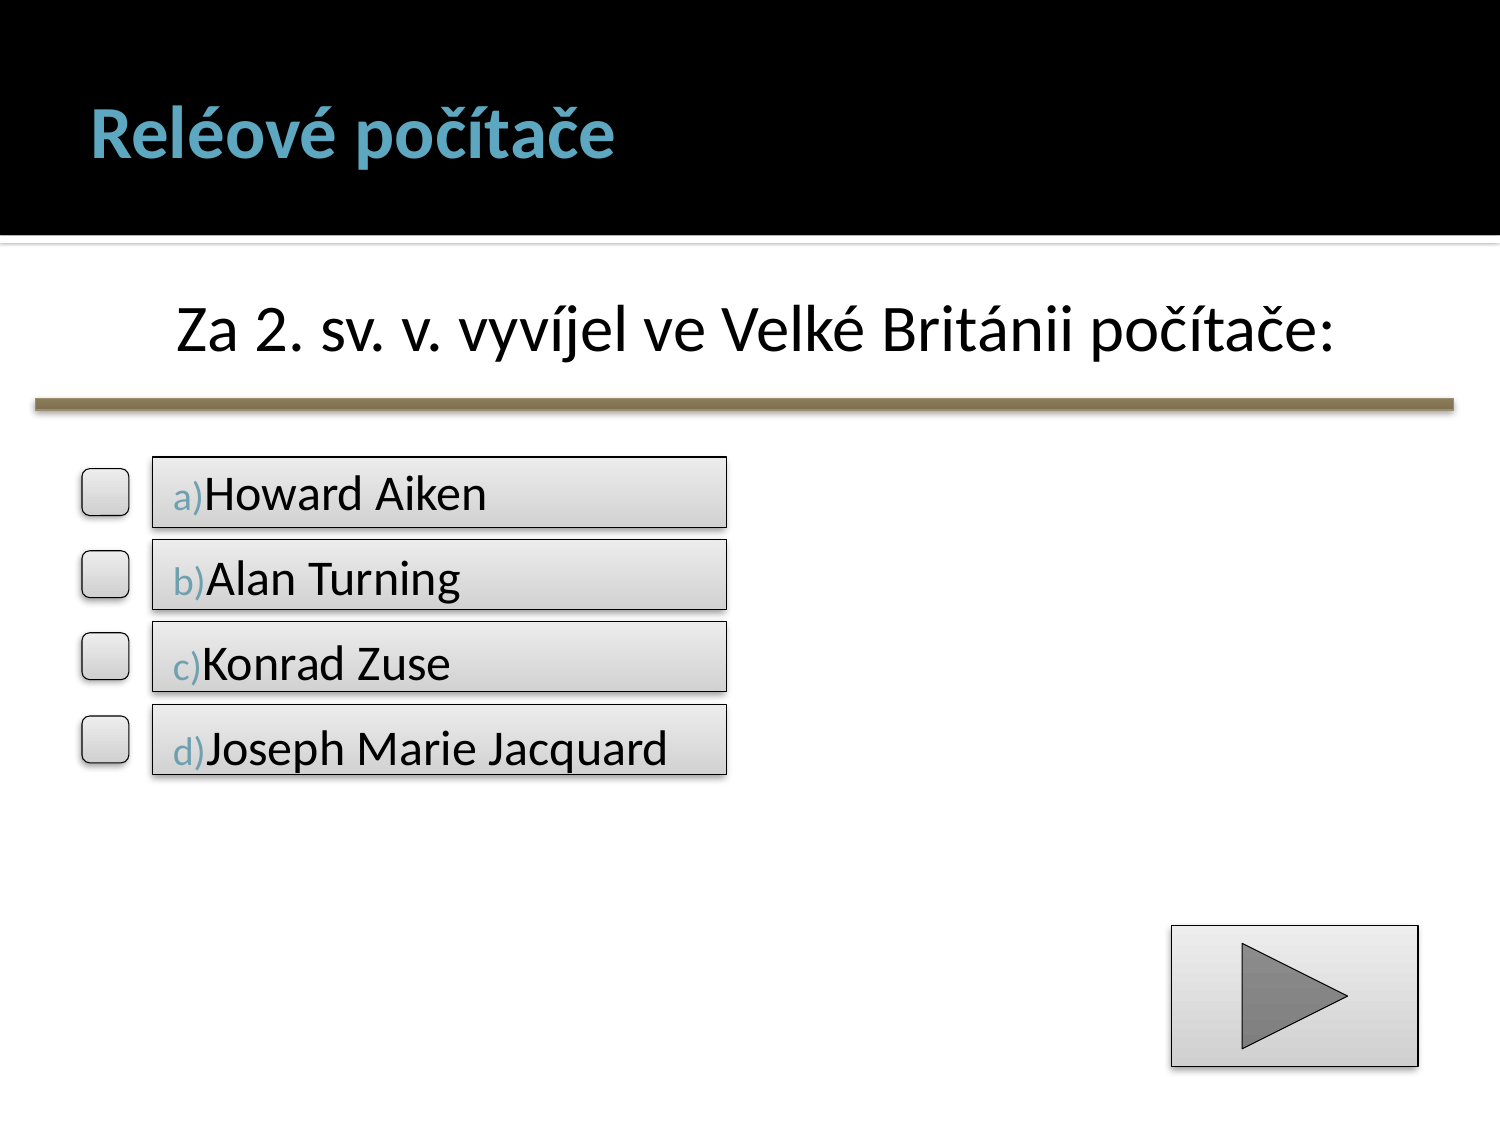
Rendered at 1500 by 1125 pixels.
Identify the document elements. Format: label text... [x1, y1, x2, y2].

title Reléové počítače [75, 25, 1425, 231]
list Za 2. sv. v. vyvíjel ve Velké Británii počítače: [35, 269, 1465, 389]
text_box [152, 621, 163, 692]
text_box Howard Aiken Alan Turning Konrad Zuse Joseph Marie Jacquard [163, 445, 727, 858]
text_box [35, 398, 1454, 411]
text_box [152, 539, 163, 610]
text_box [81, 468, 130, 517]
text_box [152, 704, 163, 775]
text_box [81, 550, 130, 599]
text_box [81, 715, 130, 764]
text_box [152, 456, 163, 528]
text_box [1171, 925, 1419, 1067]
text_box [81, 632, 130, 681]
